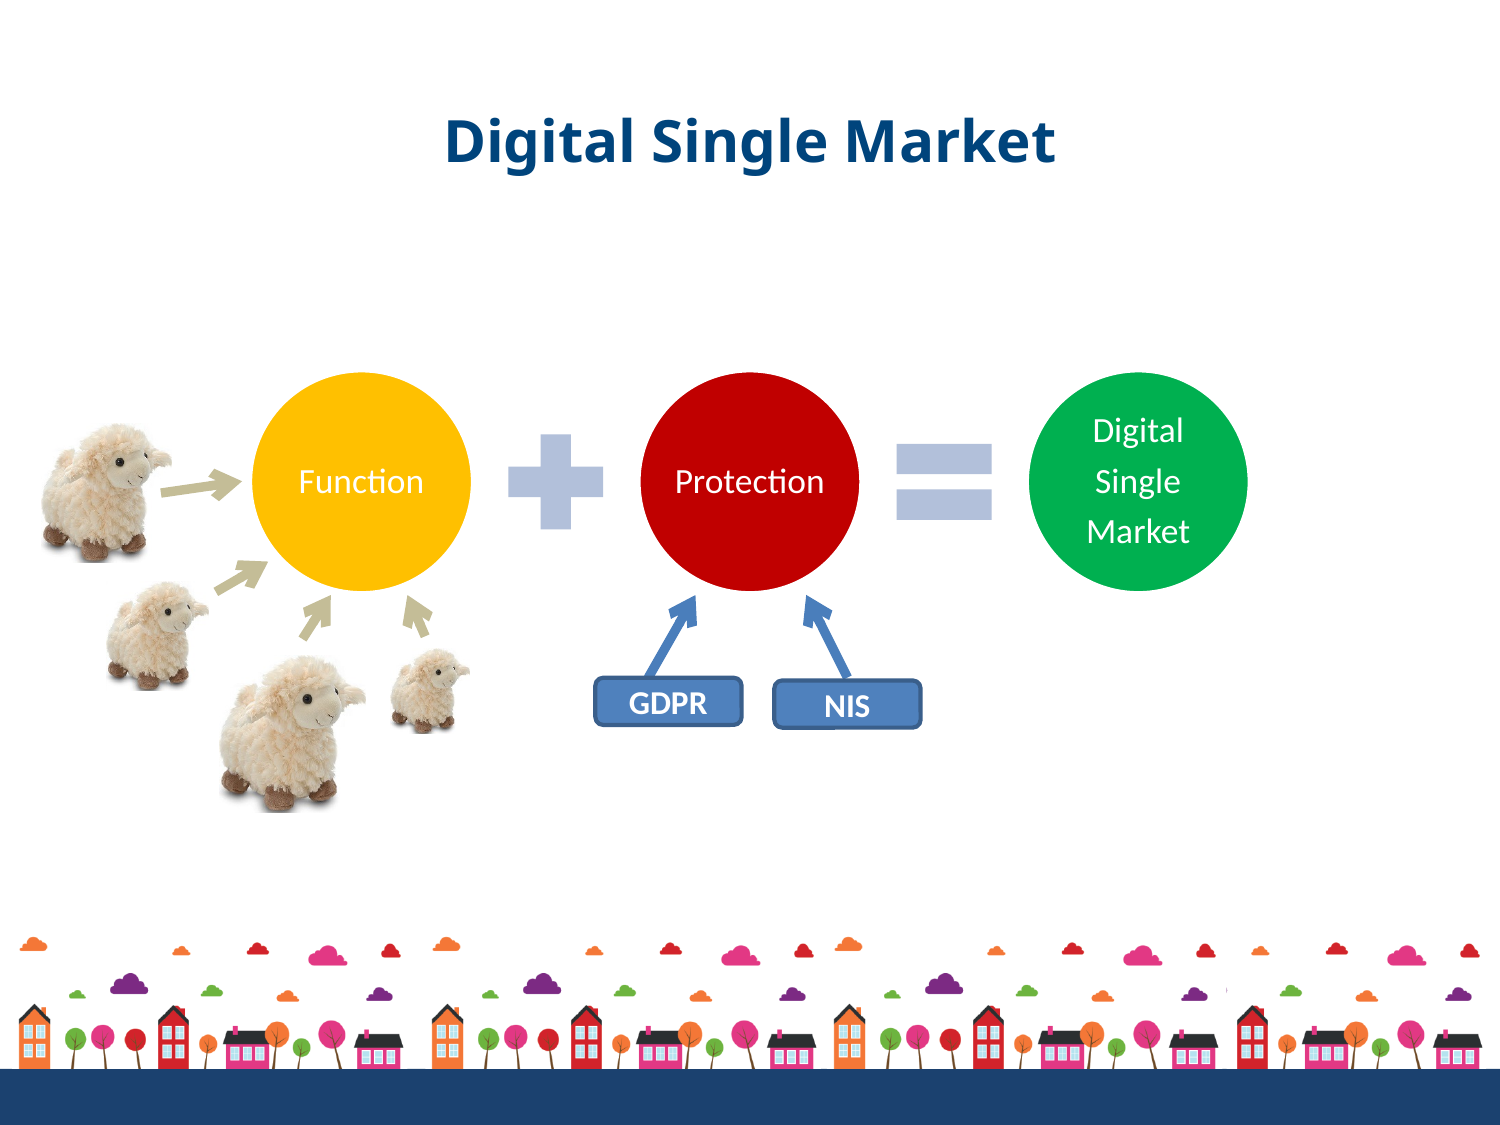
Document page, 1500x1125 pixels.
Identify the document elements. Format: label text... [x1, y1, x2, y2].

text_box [0, 933, 1500, 1125]
picture [106, 581, 209, 692]
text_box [160, 480, 243, 494]
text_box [249, 148, 1251, 816]
picture [219, 655, 366, 813]
title Digital Single Market [75, 45, 1425, 233]
picture [41, 423, 172, 563]
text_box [407, 594, 426, 637]
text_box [805, 594, 848, 678]
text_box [647, 594, 696, 678]
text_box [215, 561, 269, 593]
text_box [302, 594, 332, 640]
picture [389, 647, 471, 734]
